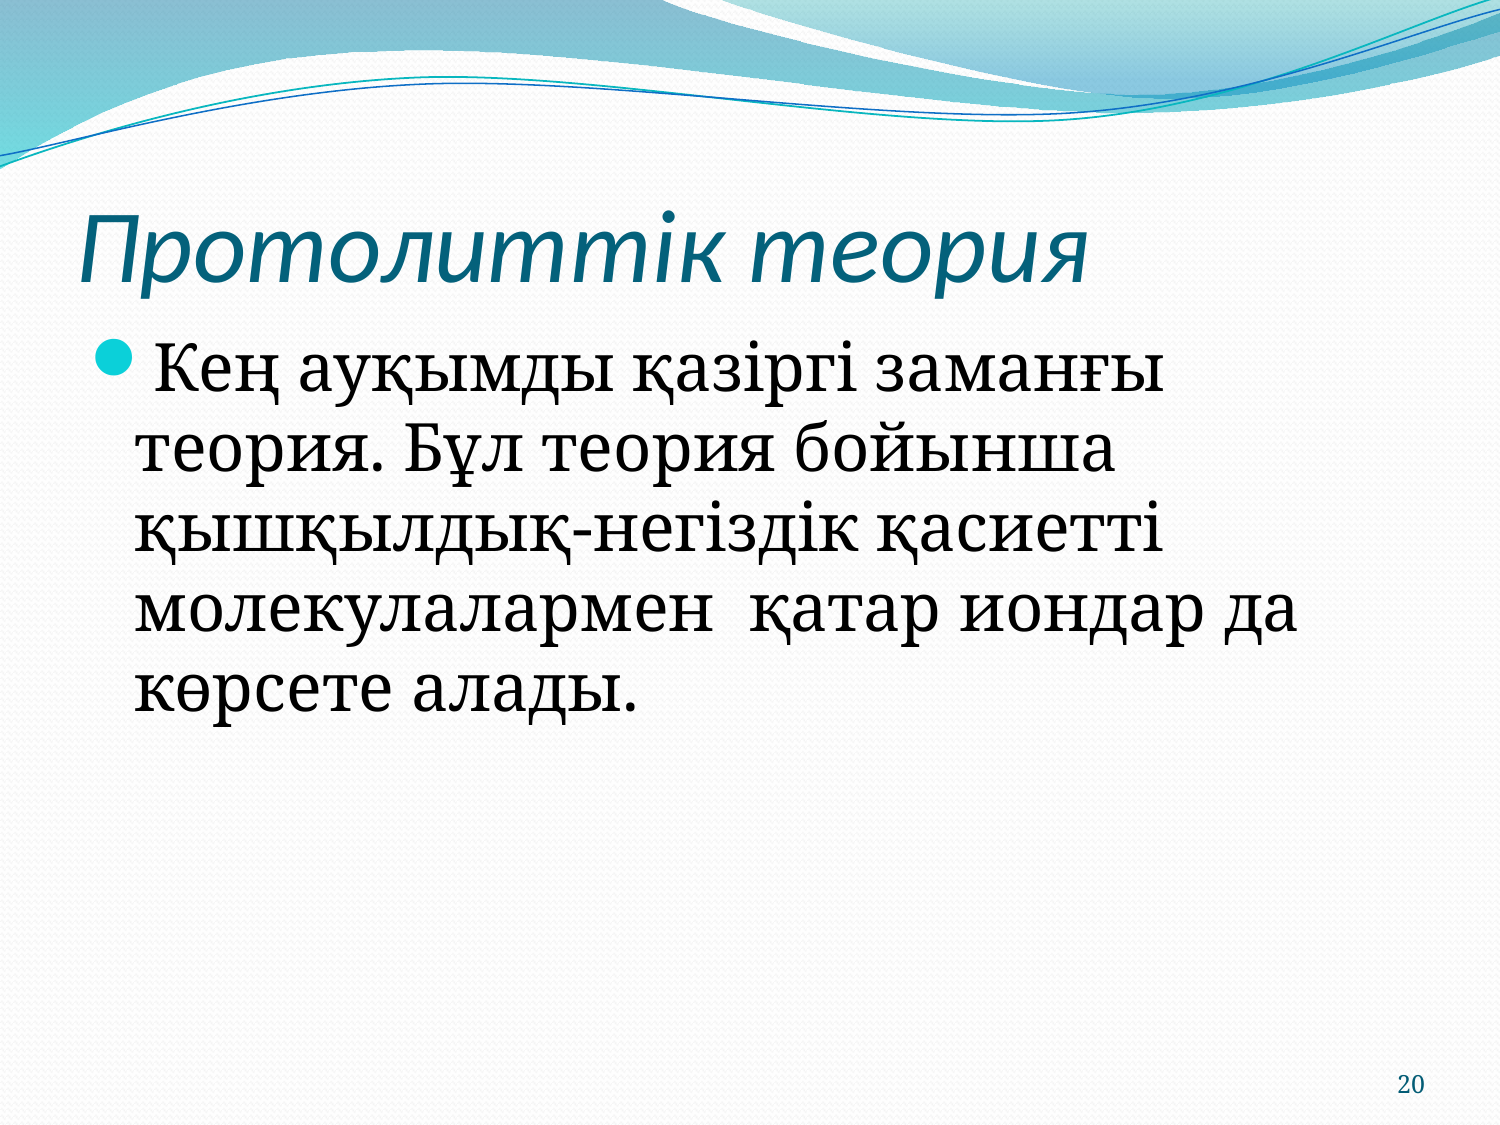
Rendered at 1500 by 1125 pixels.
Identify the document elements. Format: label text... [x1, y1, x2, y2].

list Кең ауқымды қазіргі заманғы теория. Бұл теория бойынша қышқылдық-негіздік қасиетті молекулалармен қатар иондар да көрсете алады. [74, 317, 1426, 1038]
slide_number 20 [1299, 1042, 1425, 1103]
title Протолиттік теория [74, 115, 1426, 304]
